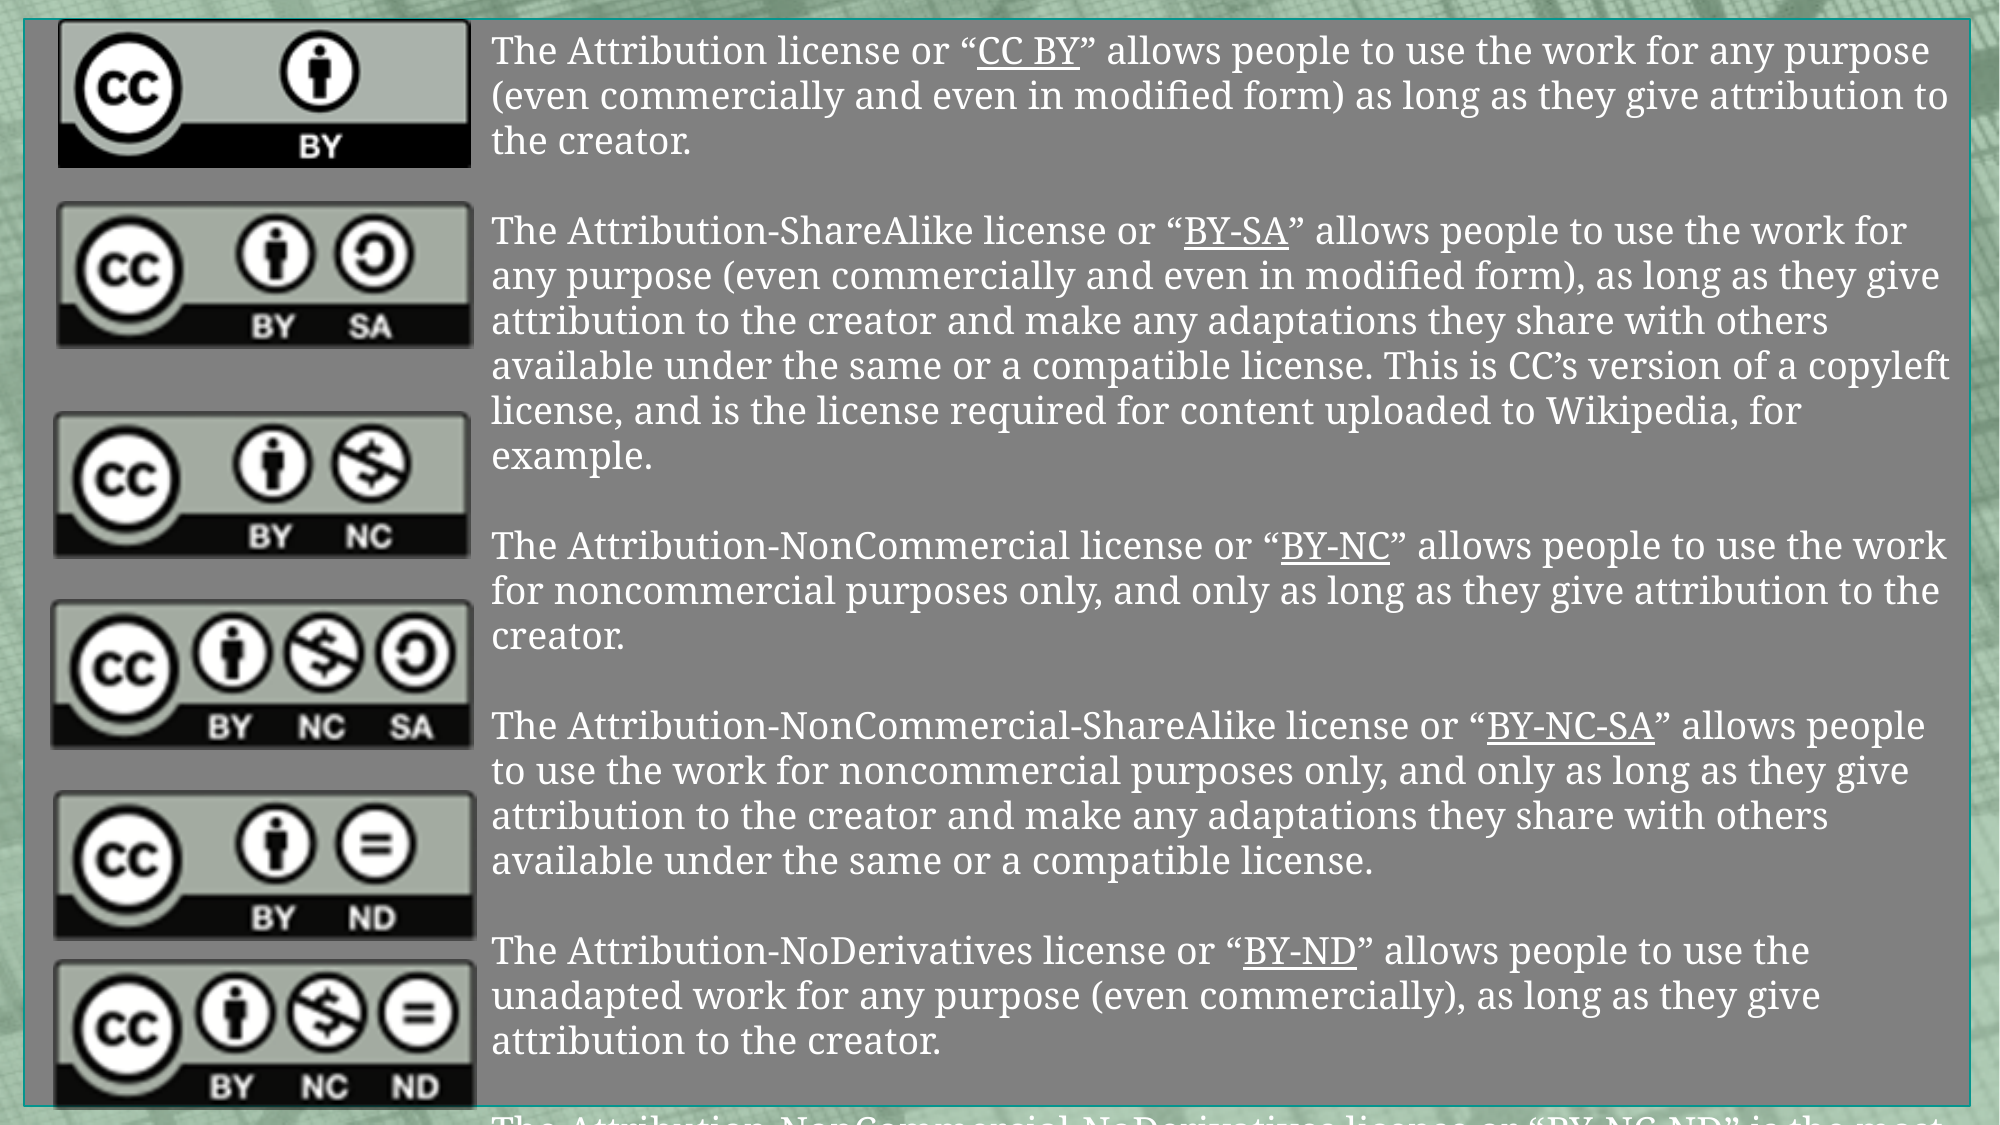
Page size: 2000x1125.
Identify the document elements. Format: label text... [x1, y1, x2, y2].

picture [58, 19, 471, 168]
text_box [23, 18, 1971, 1107]
text_box The Attribution license or “CC BY” allows people to use the work for any purpose (even commercially and even in modified form) as long as they give attribution to the creator. The Attribution-ShareAlike license or “BY-SA” allows people to use the work for any purpose (even commercially and even in modified form), as long as they give attribution to the creator and make any adaptations they share with others available under the same or a compatible license. This is CC’s version of a copyleft license, and is the license required for content uploaded to Wikipedia, for example. The Attribution-NonCommercial license or “BY-NC” allows people to use the work for noncommercial purposes only, and only as long as they give attribution to the creator. The Attribution-NonCommercial-ShareAlike license or “BY-NC-SA” allows people to use the work for noncommercial purposes only, and only as long as they give attribution to the creator and make any adaptations they share with others available under the same or a compatible license. The Attribution-NoDerivatives license or “BY-ND” allows people to use the unadapted work for any purpose (even commercially), as long as they give attribution to the creator. The Attribution-NonCommercial-NoDerivatives license or “BY-NC-ND” is the most restrictive license offered by CC. It allows people to use the unadapted work for noncommercial purposes only, and only as long as they give attribution to the licensor. [476, 19, 1976, 1125]
picture [50, 599, 474, 750]
picture [56, 201, 474, 349]
picture [53, 411, 471, 559]
picture [0, 0, 2000, 1125]
picture [53, 790, 477, 941]
